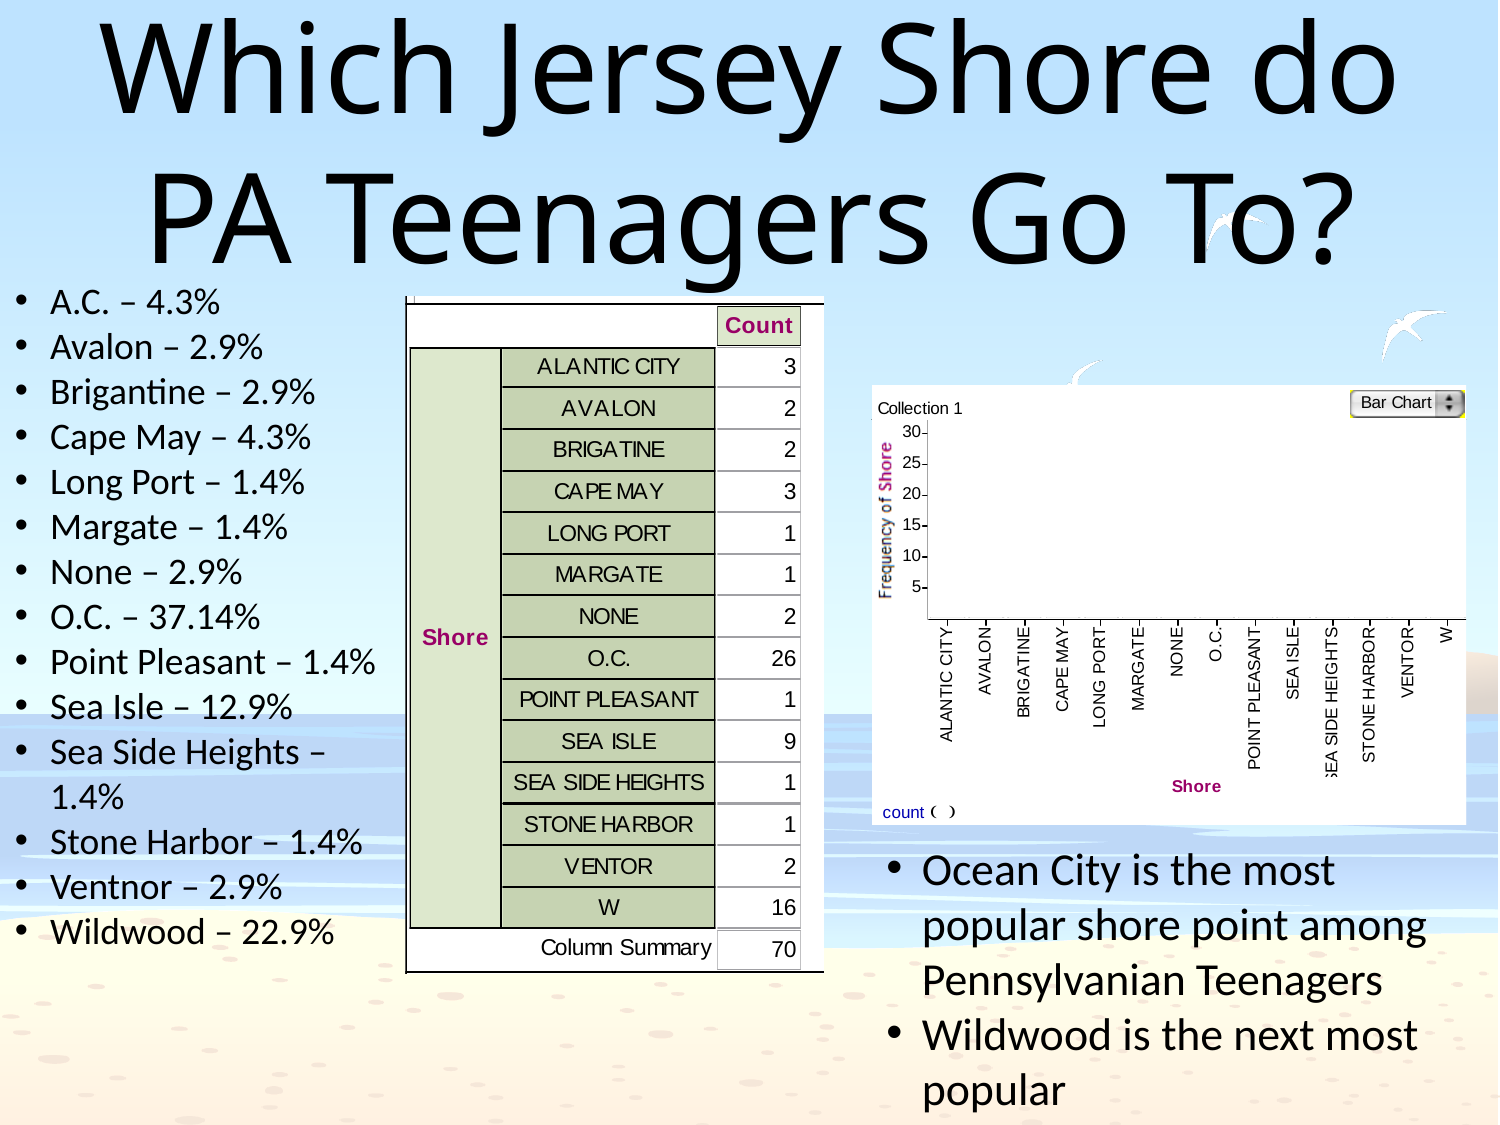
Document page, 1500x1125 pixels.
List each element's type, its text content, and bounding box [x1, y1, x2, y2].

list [871, 385, 1468, 827]
picture [1066, 233, 1447, 385]
text_box A.C. – 4.3% Avalon – 2.9% Brigantine – 2.9% Cape May – 4.3% Long Port – 1.4% Margate – 1.4% None – 2.9% O.C. – 37.14% Point Pleasant – 1.4% Sea Isle – 12.9% Sea Side Heights – 1.4% Stone Harbor – 1.4% Ventnor – 2.9% Wildwood – 22.9% [0, 269, 406, 960]
title Which Jersey Shore do PA Teenagers Go To? [0, 44, 1500, 233]
picture [405, 296, 825, 975]
text_box Ocean City is the most popular shore point among Pennsylvanian Teenagers Wildwood is the next most popular [871, 832, 1500, 1122]
